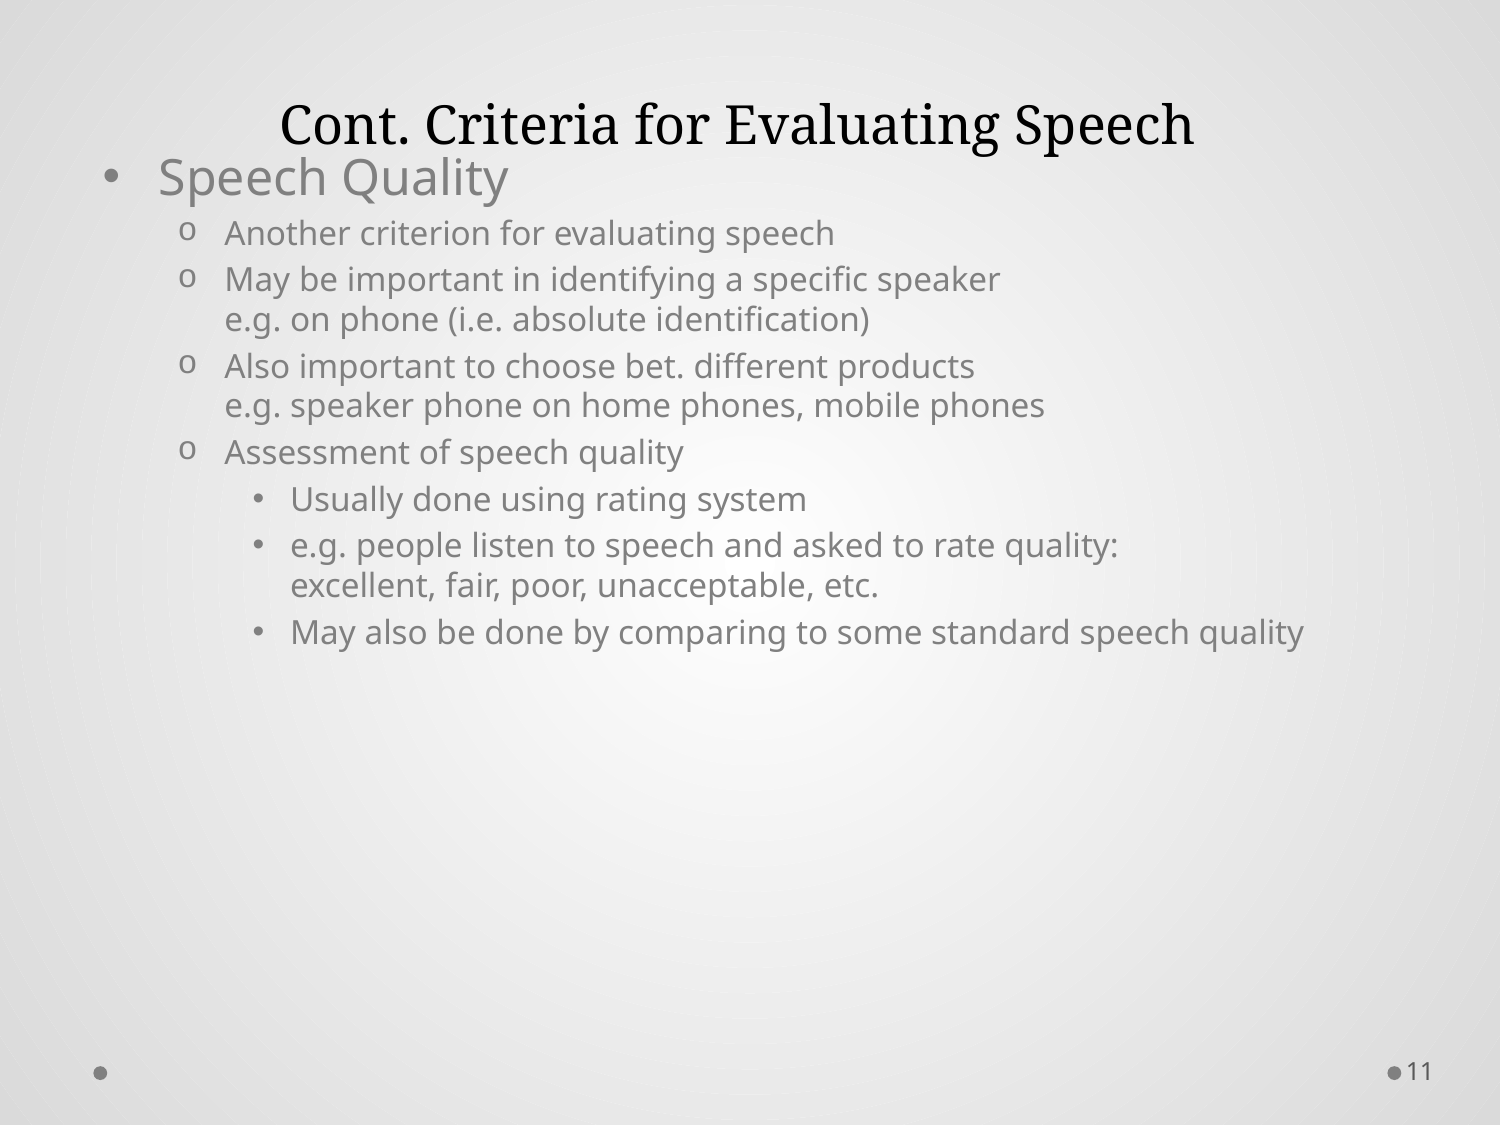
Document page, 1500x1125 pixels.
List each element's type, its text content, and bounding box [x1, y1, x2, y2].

list Speech Quality Another criterion for evaluating speech May be important in identifying a specific speaker e.g. on phone (i.e. absolute identification) Also important to choose bet. different products e.g. speaker phone on home phones, mobile phones Assessment of speech quality Usually done using rating system e.g. people listen to speech and asked to rate quality: excellent, fair, poor, unacceptable, etc. May also be done by comparing to some standard speech quality [87, 137, 1438, 1113]
title Cont. Criteria for Evaluating Speech [62, 62, 1413, 163]
slide_number 11 [1401, 1042, 1494, 1103]
